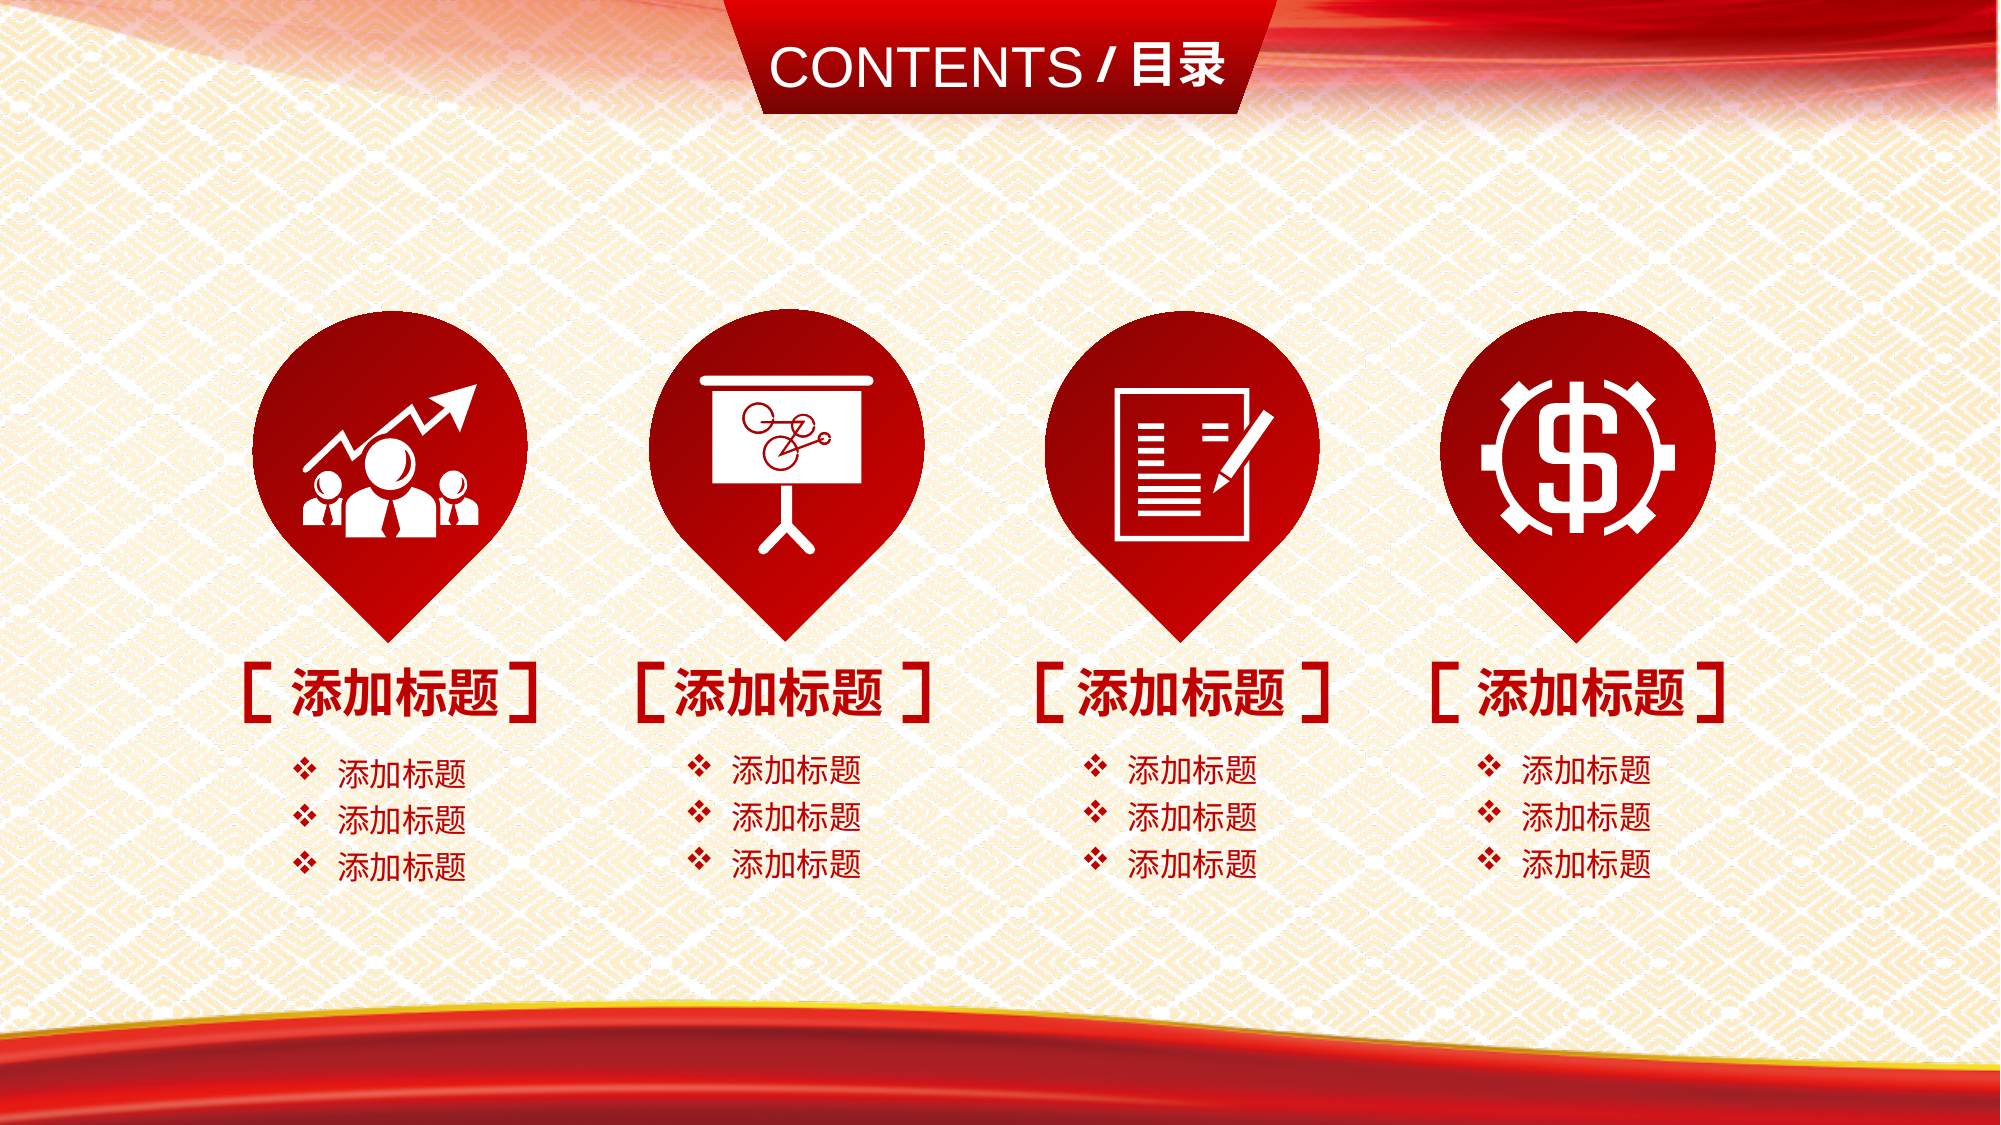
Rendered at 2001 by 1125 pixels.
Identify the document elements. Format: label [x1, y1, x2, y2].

text_box [244, 661, 537, 724]
text_box [1431, 661, 1724, 724]
picture [0, 0, 2000, 1125]
text_box [1481, 379, 1675, 536]
text_box [1036, 661, 1329, 724]
text_box [301, 384, 479, 538]
text_box [637, 661, 930, 724]
text_box [699, 375, 874, 555]
text_box [1114, 388, 1275, 542]
